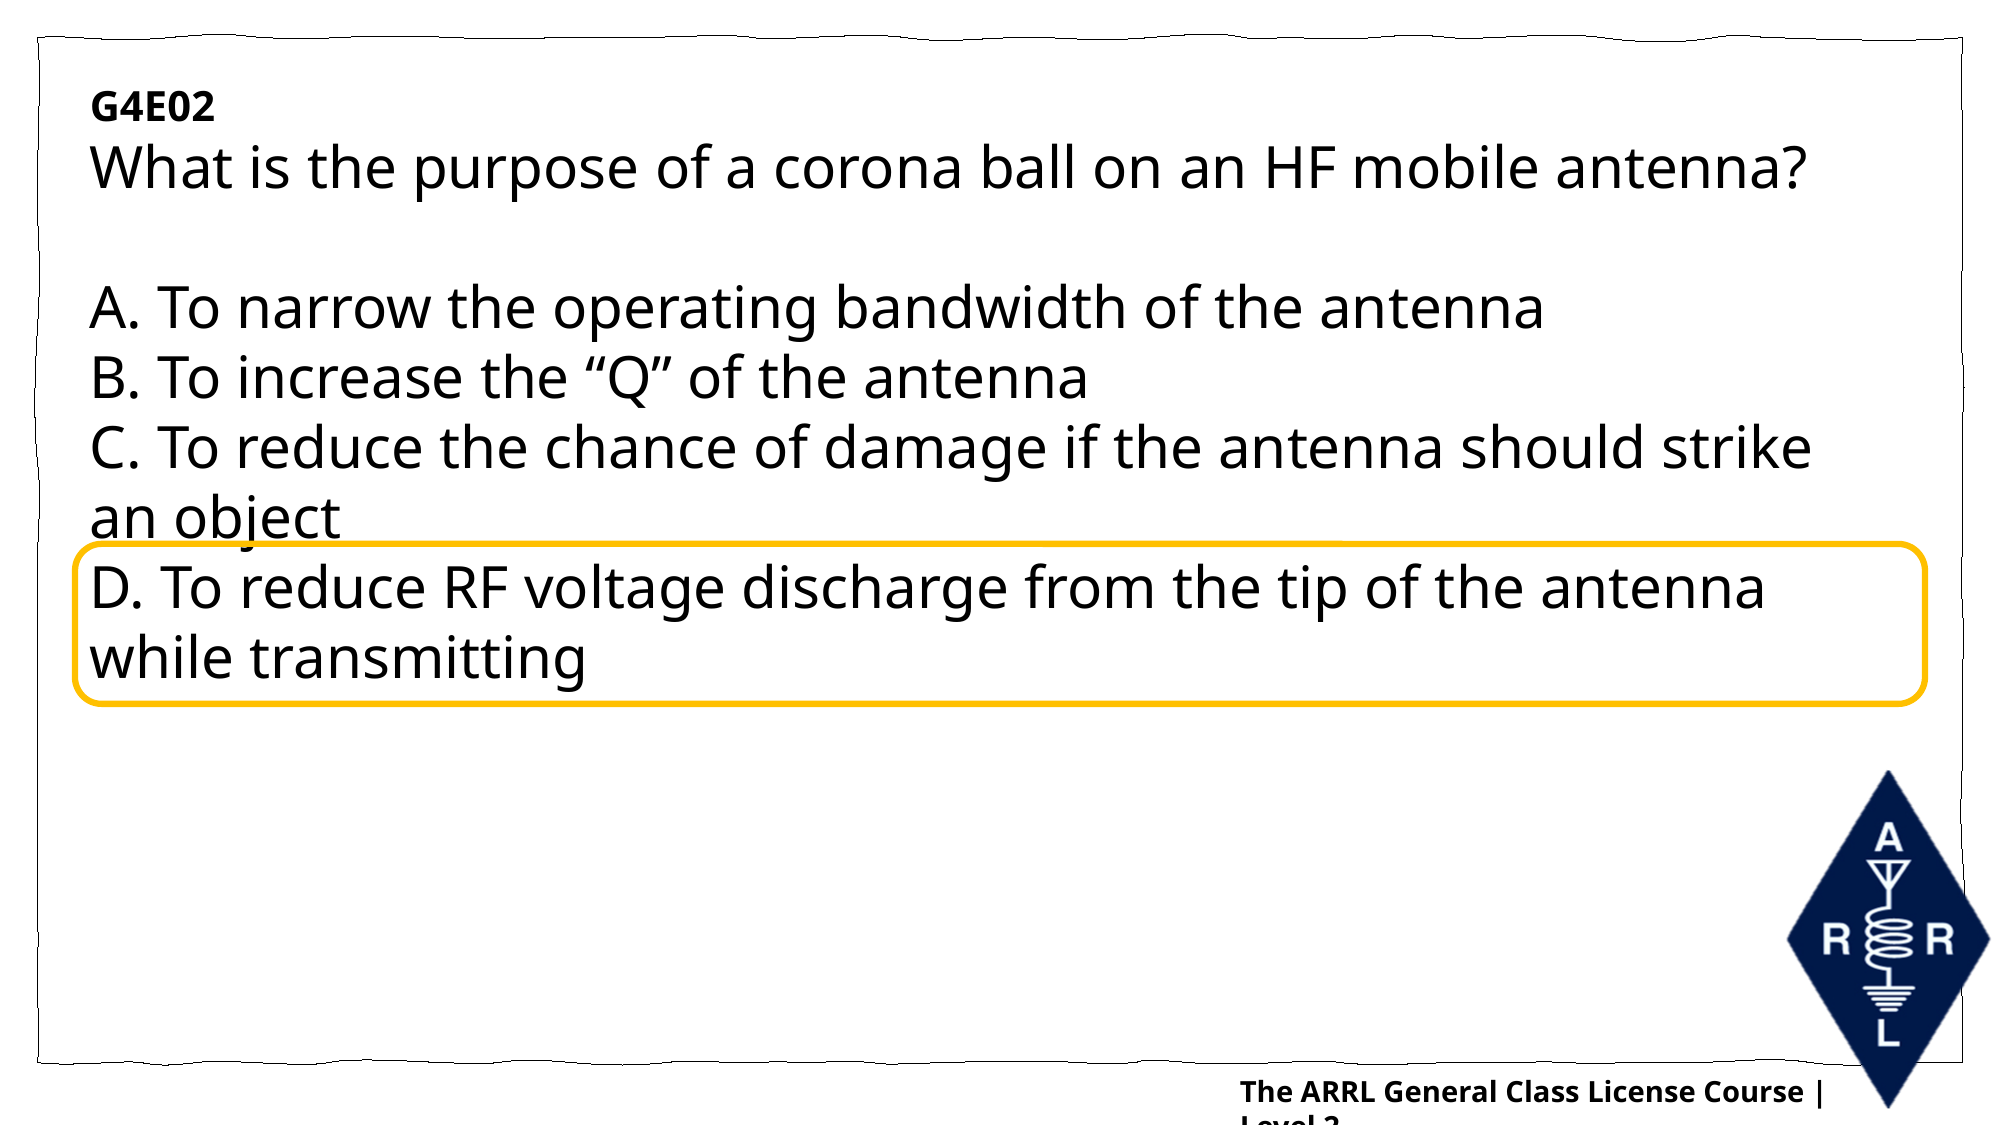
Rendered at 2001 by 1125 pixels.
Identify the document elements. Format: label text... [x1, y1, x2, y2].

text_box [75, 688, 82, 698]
picture [1773, 752, 1999, 1125]
text_box [73, 542, 1927, 705]
text_box G4E02 What is the purpose of a corona ball on an HF mobile antenna? A. To narrow the operating bandwidth of the antenna B. To increase the “Q” of the antenna C. To reduce the chance of damage if the antenna should strike an object D. To reduce RF voltage discharge from the tip of the antenna while transmitting [75, 72, 1850, 560]
